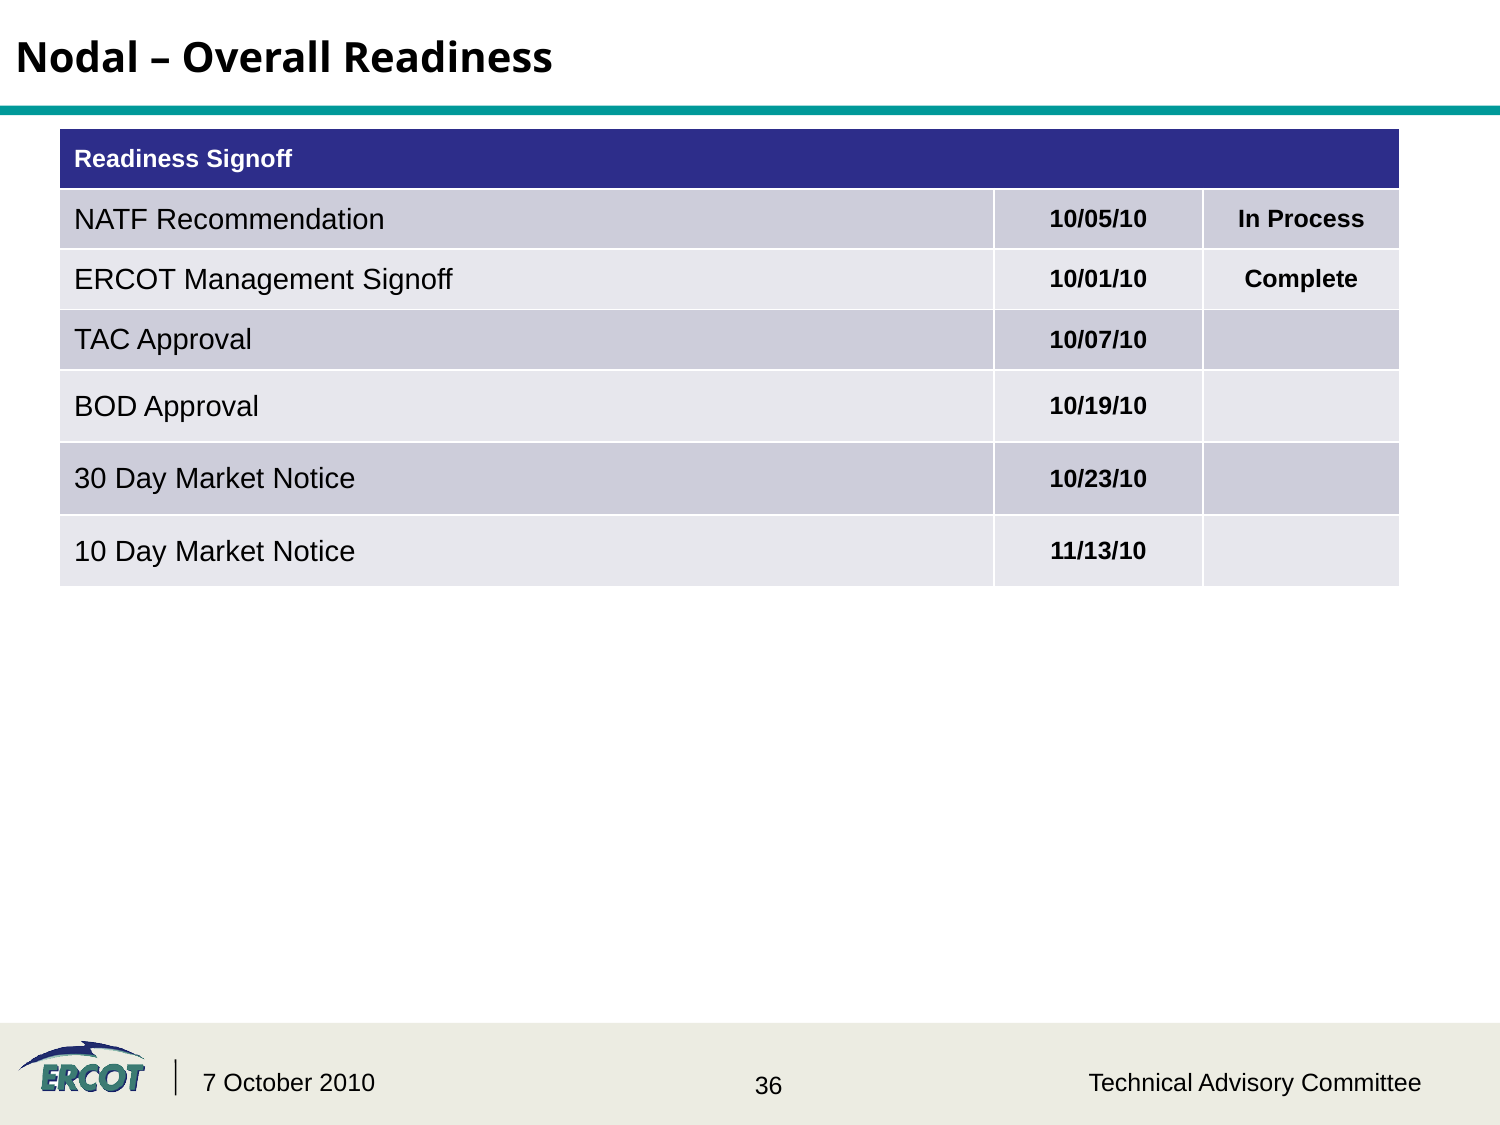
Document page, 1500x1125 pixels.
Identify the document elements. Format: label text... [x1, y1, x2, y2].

table_cell ERCOT Management Signoff [60, 250, 993, 309]
table_cell [1204, 310, 1399, 369]
table_cell 10/23/10 [995, 443, 1202, 514]
picture [10, 1031, 151, 1111]
table_cell BOD Approval [60, 371, 993, 441]
table_cell 30 Day Market Notice [60, 443, 993, 514]
table_cell [1204, 516, 1399, 586]
title Nodal – Overall Readiness [0, 0, 1451, 113]
footer Technical Advisory Committee [1024, 1059, 1438, 1125]
table_cell 10/19/10 [995, 371, 1202, 441]
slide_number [187, 1059, 538, 1125]
table_cell 10/07/10 [995, 310, 1202, 369]
table_cell In Process [1204, 190, 1399, 248]
table_cell [1204, 443, 1399, 514]
table_cell 11/13/10 [995, 516, 1202, 586]
table_header Readiness Signoff [60, 129, 1399, 188]
table_cell 10/05/10 [995, 190, 1202, 248]
table_cell [1204, 371, 1399, 441]
table_cell Complete [1204, 250, 1399, 309]
table_cell NATF Recommendation [60, 190, 993, 248]
table_cell TAC Approval [60, 310, 993, 369]
table_cell 10/01/10 [995, 250, 1202, 309]
table_cell 10 Day Market Notice [60, 516, 993, 586]
